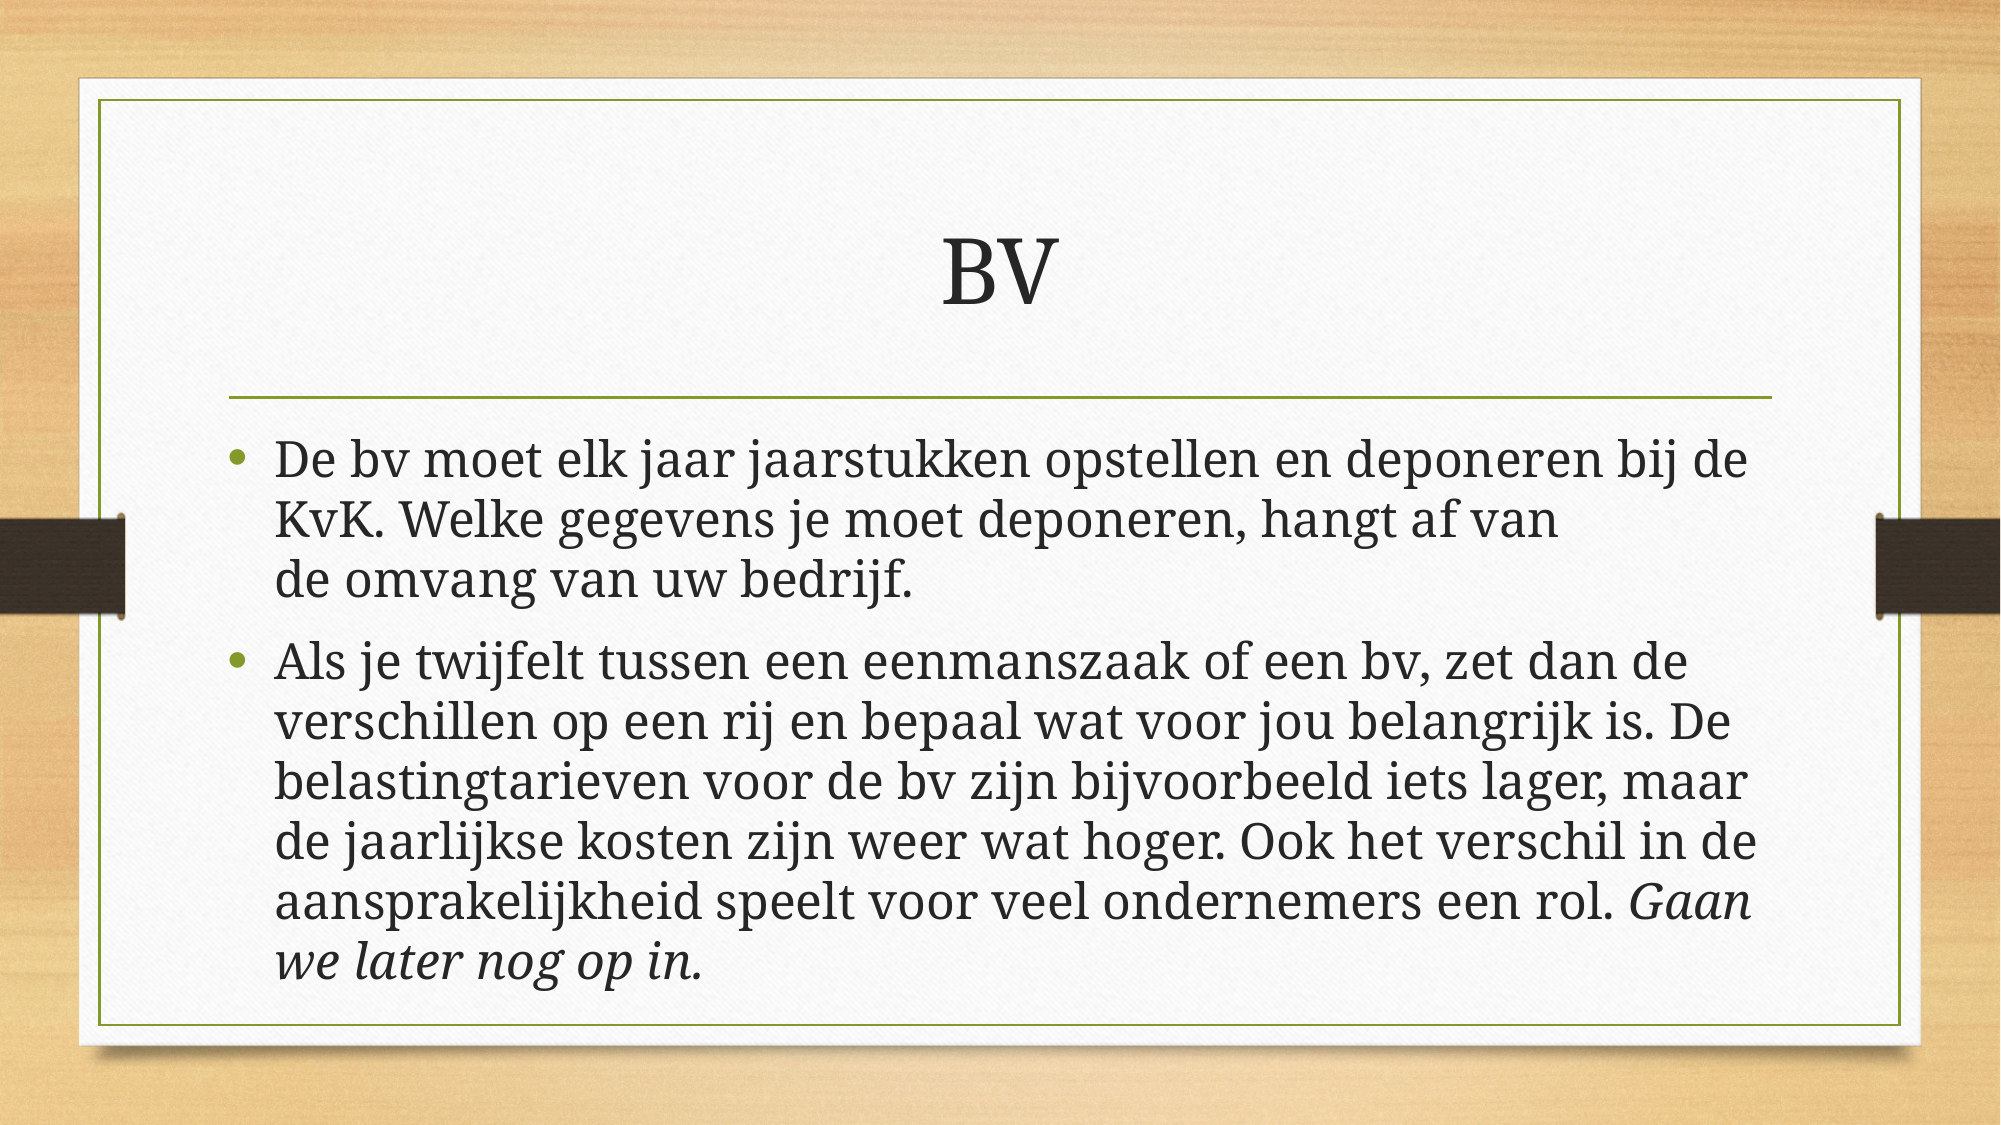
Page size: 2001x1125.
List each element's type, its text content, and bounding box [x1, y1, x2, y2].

list De bv moet elk jaar jaarstukken opstellen en deponeren bij de KvK. Welke gegevens je moet deponeren, hangt af van de omvang van uw bedrijf. Als je twijfelt tussen een eenmanszaak of een bv, zet dan de verschillen op een rij en bepaal wat voor jou belangrijk is. De belastingtarieven voor de bv zijn bijvoorbeeld iets lager, maar de jaarlijkse kosten zijn weer wat hoger. Ook het verschil in de aansprakelijkheid speelt voor veel ondernemers een rol. Gaan we later nog op in. [212, 419, 1788, 964]
picture [0, 0, 2001, 1125]
title BV [212, 161, 1788, 375]
